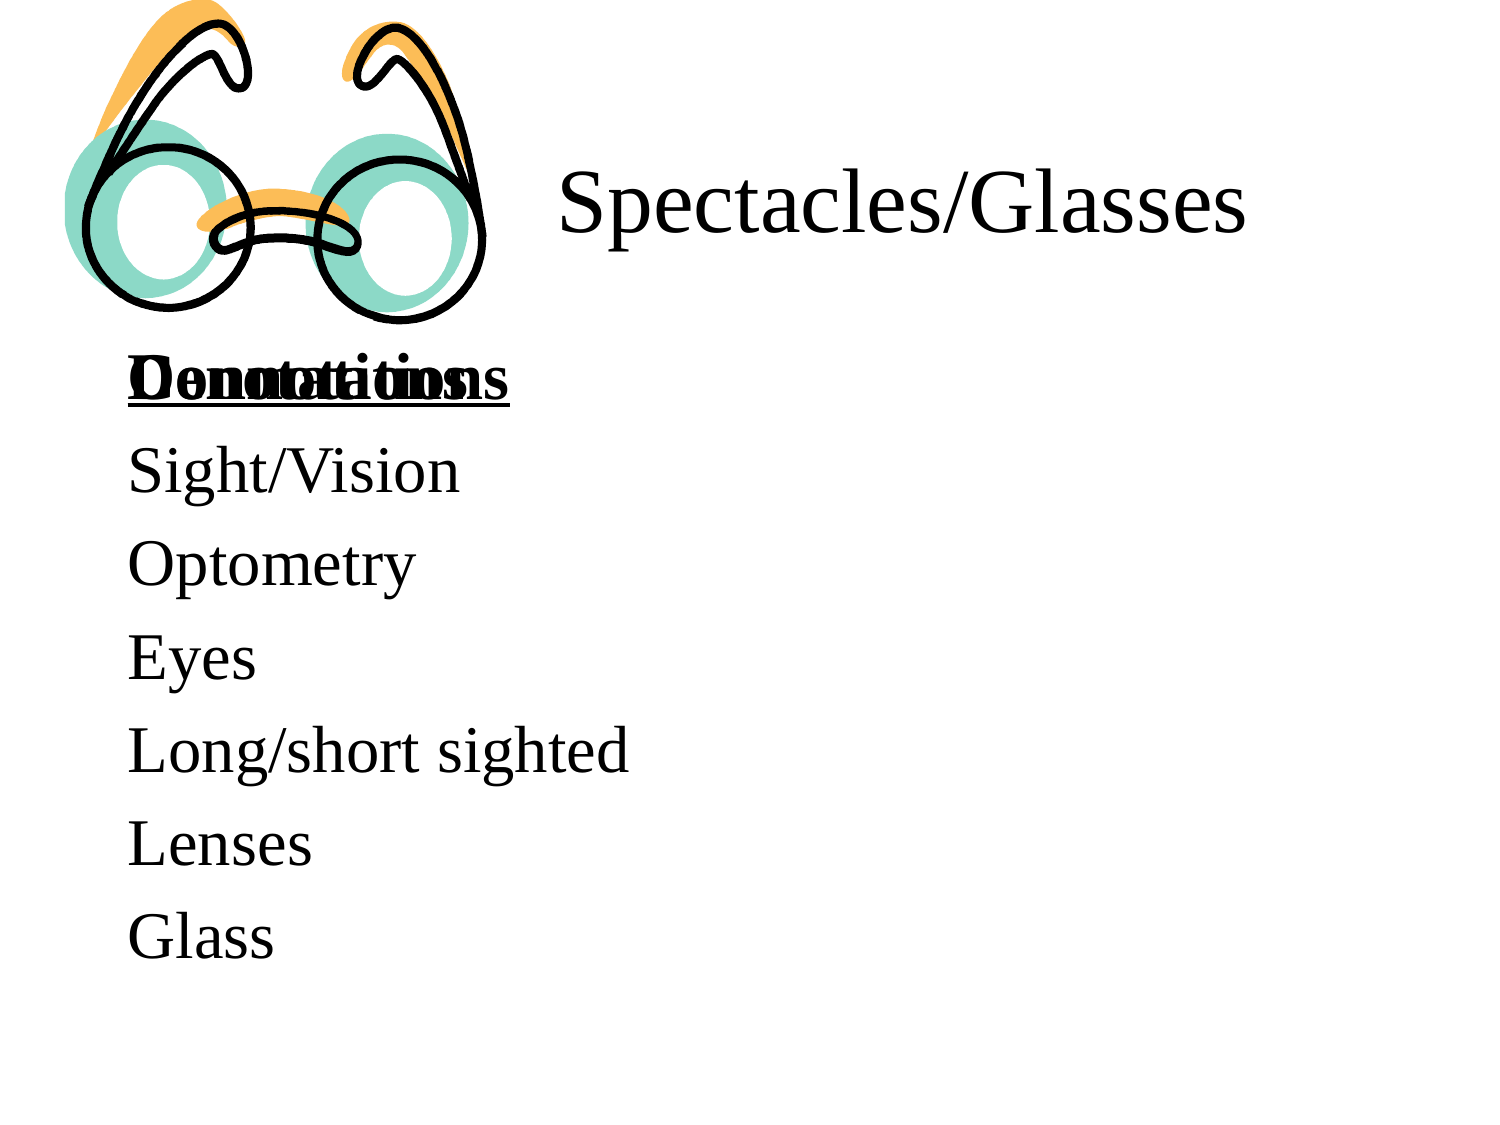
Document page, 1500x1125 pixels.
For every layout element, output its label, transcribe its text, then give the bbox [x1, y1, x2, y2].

title Spectacles/Glasses [494, 101, 1500, 290]
picture [64, 0, 490, 328]
list Connotations [112, 324, 1388, 1000]
